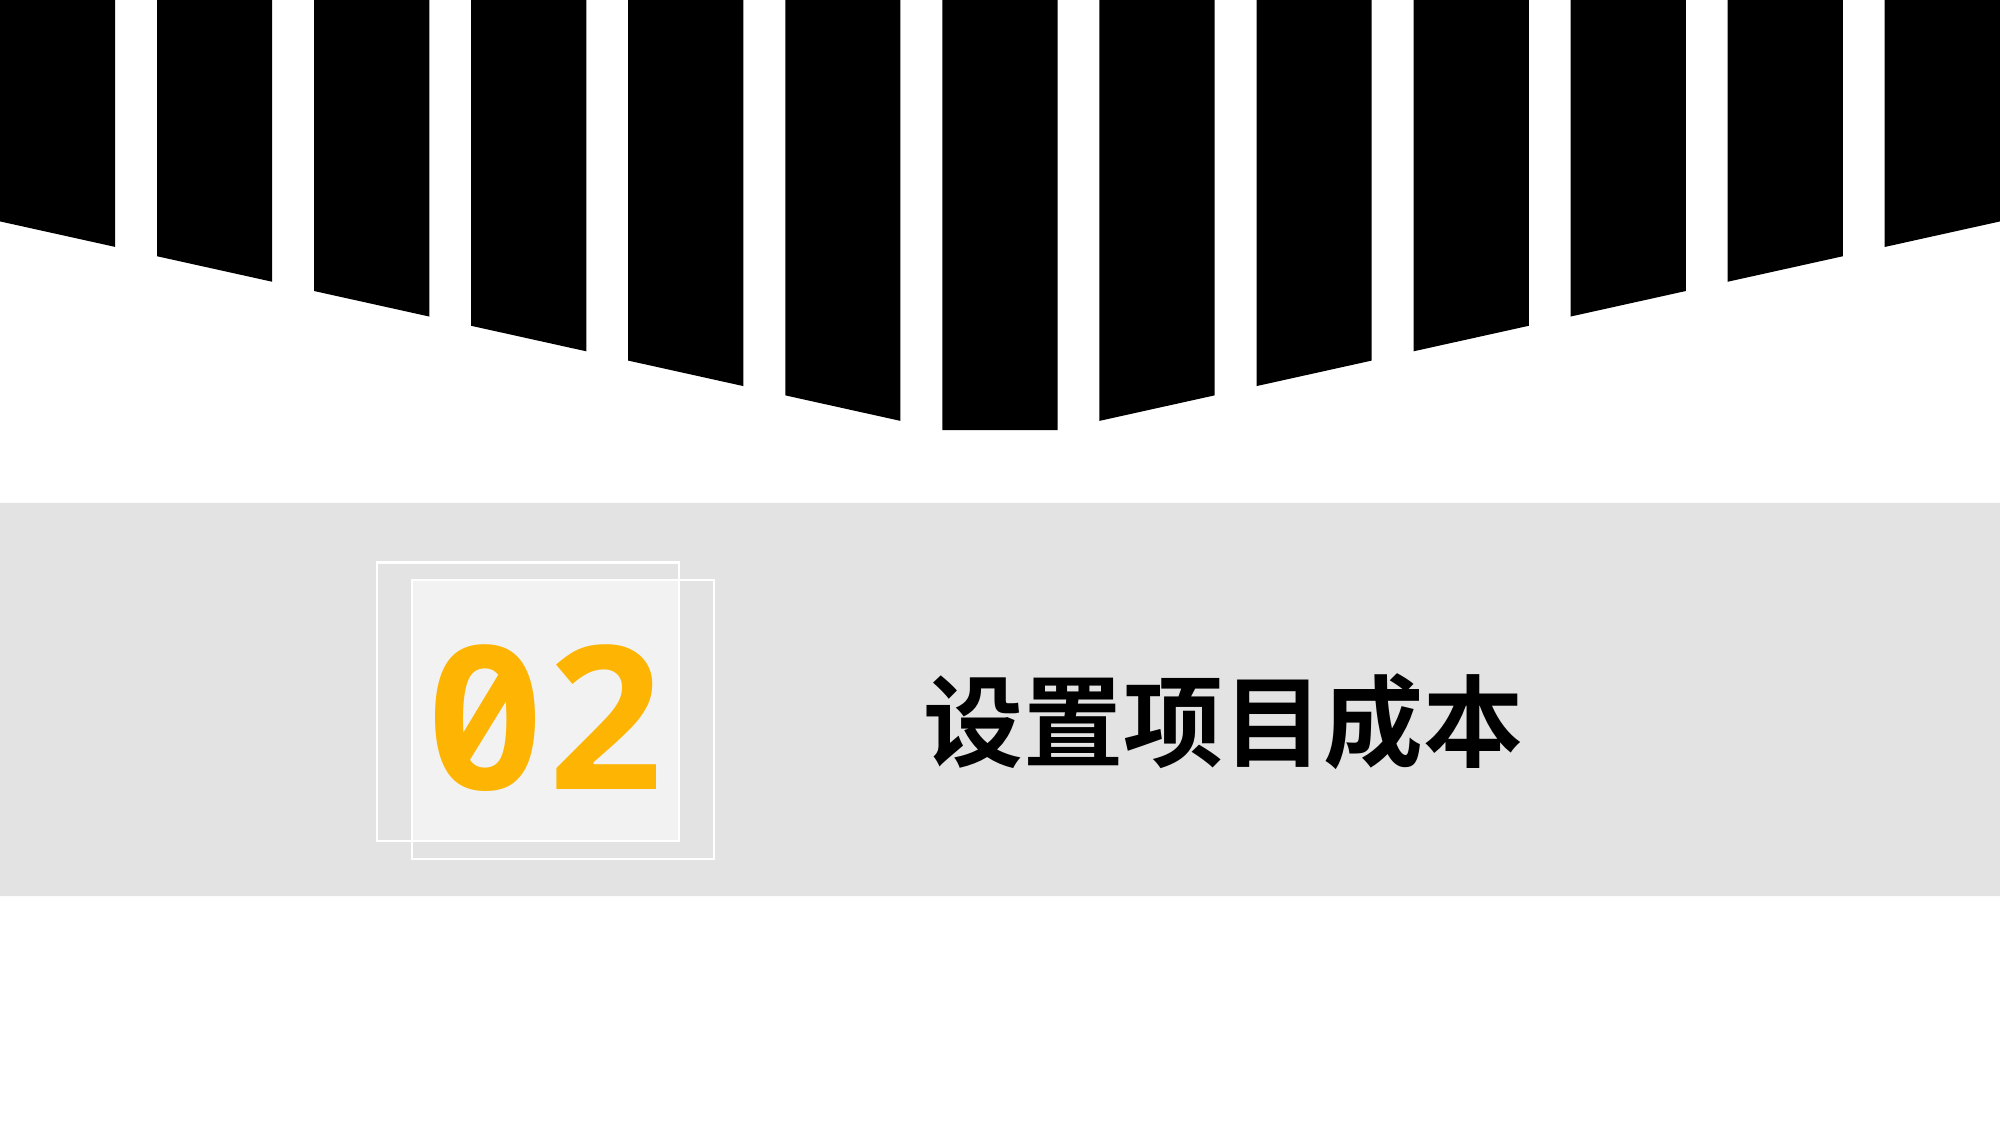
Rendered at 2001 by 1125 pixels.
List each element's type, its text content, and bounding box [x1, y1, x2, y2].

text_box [376, 562, 715, 860]
text_box 设置项目成本 [908, 651, 1539, 787]
